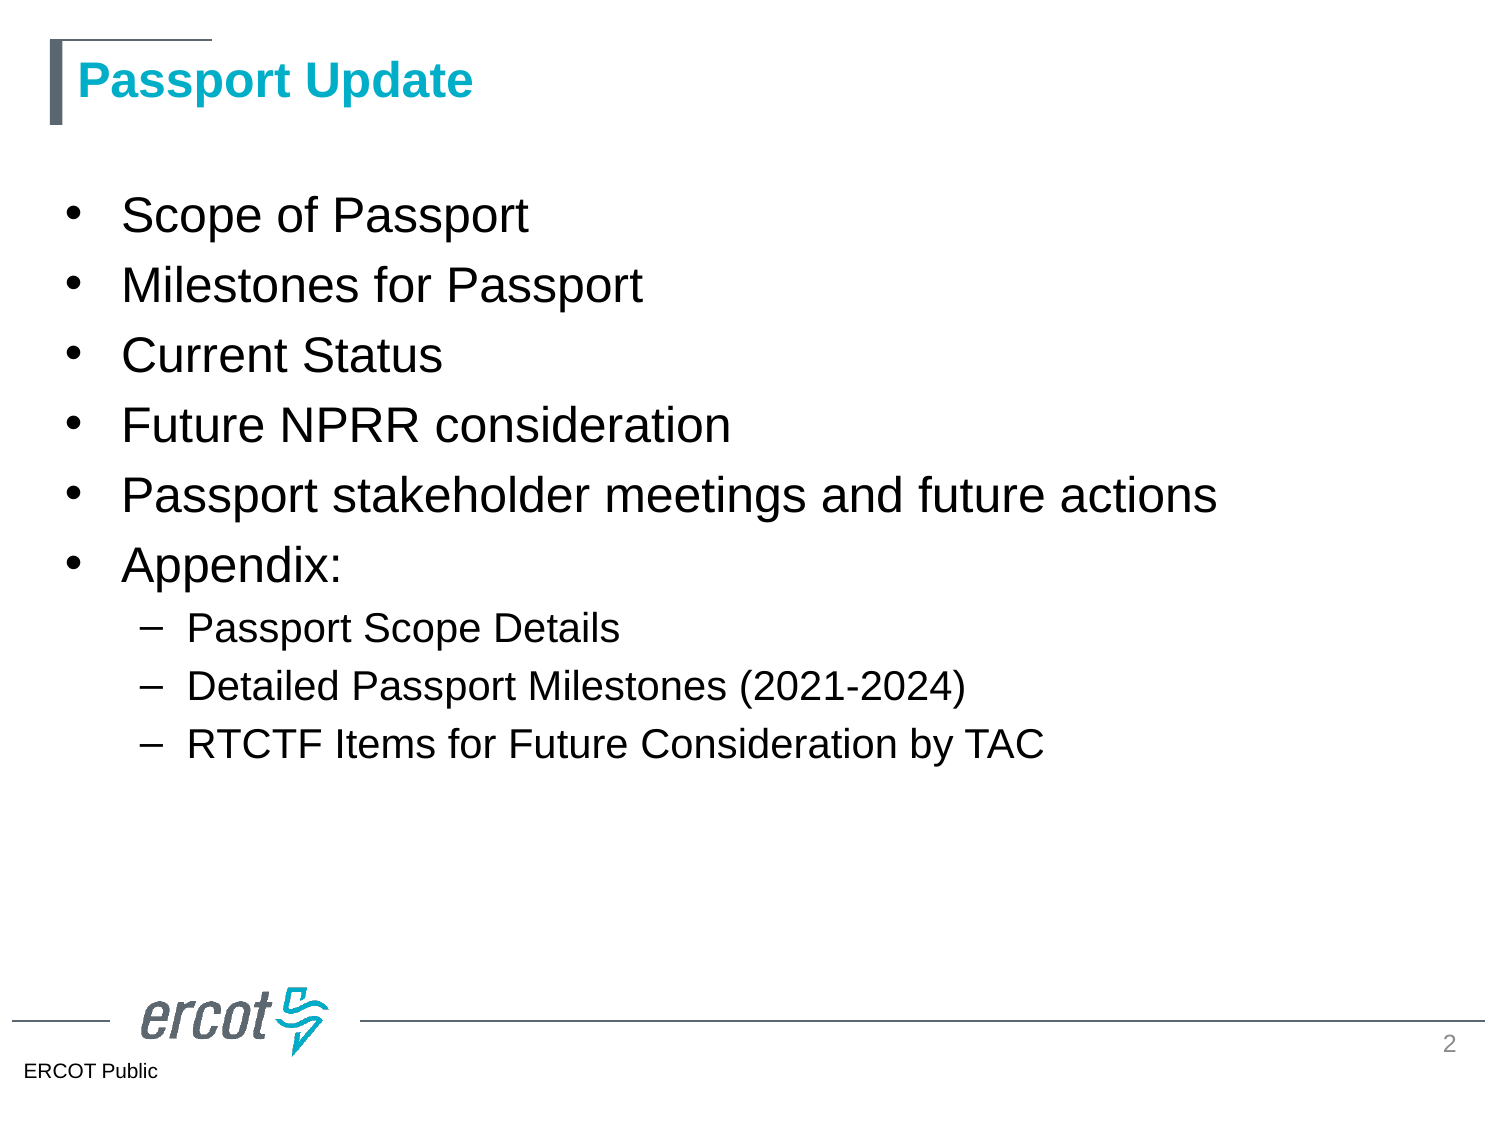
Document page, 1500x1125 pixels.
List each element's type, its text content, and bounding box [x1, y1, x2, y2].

slide_number 2 [1412, 1025, 1488, 1060]
picture [137, 983, 332, 1059]
title Passport Update [62, 39, 1450, 150]
list Scope of Passport Milestones for Passport Current Status Future NPRR consideration Passport stakeholder meetings and future actions Appendix: Passport Scope Details Detailed Passport Milestones (2021-2024) RTCTF Items for Future Consideration by TAC [50, 174, 1450, 972]
